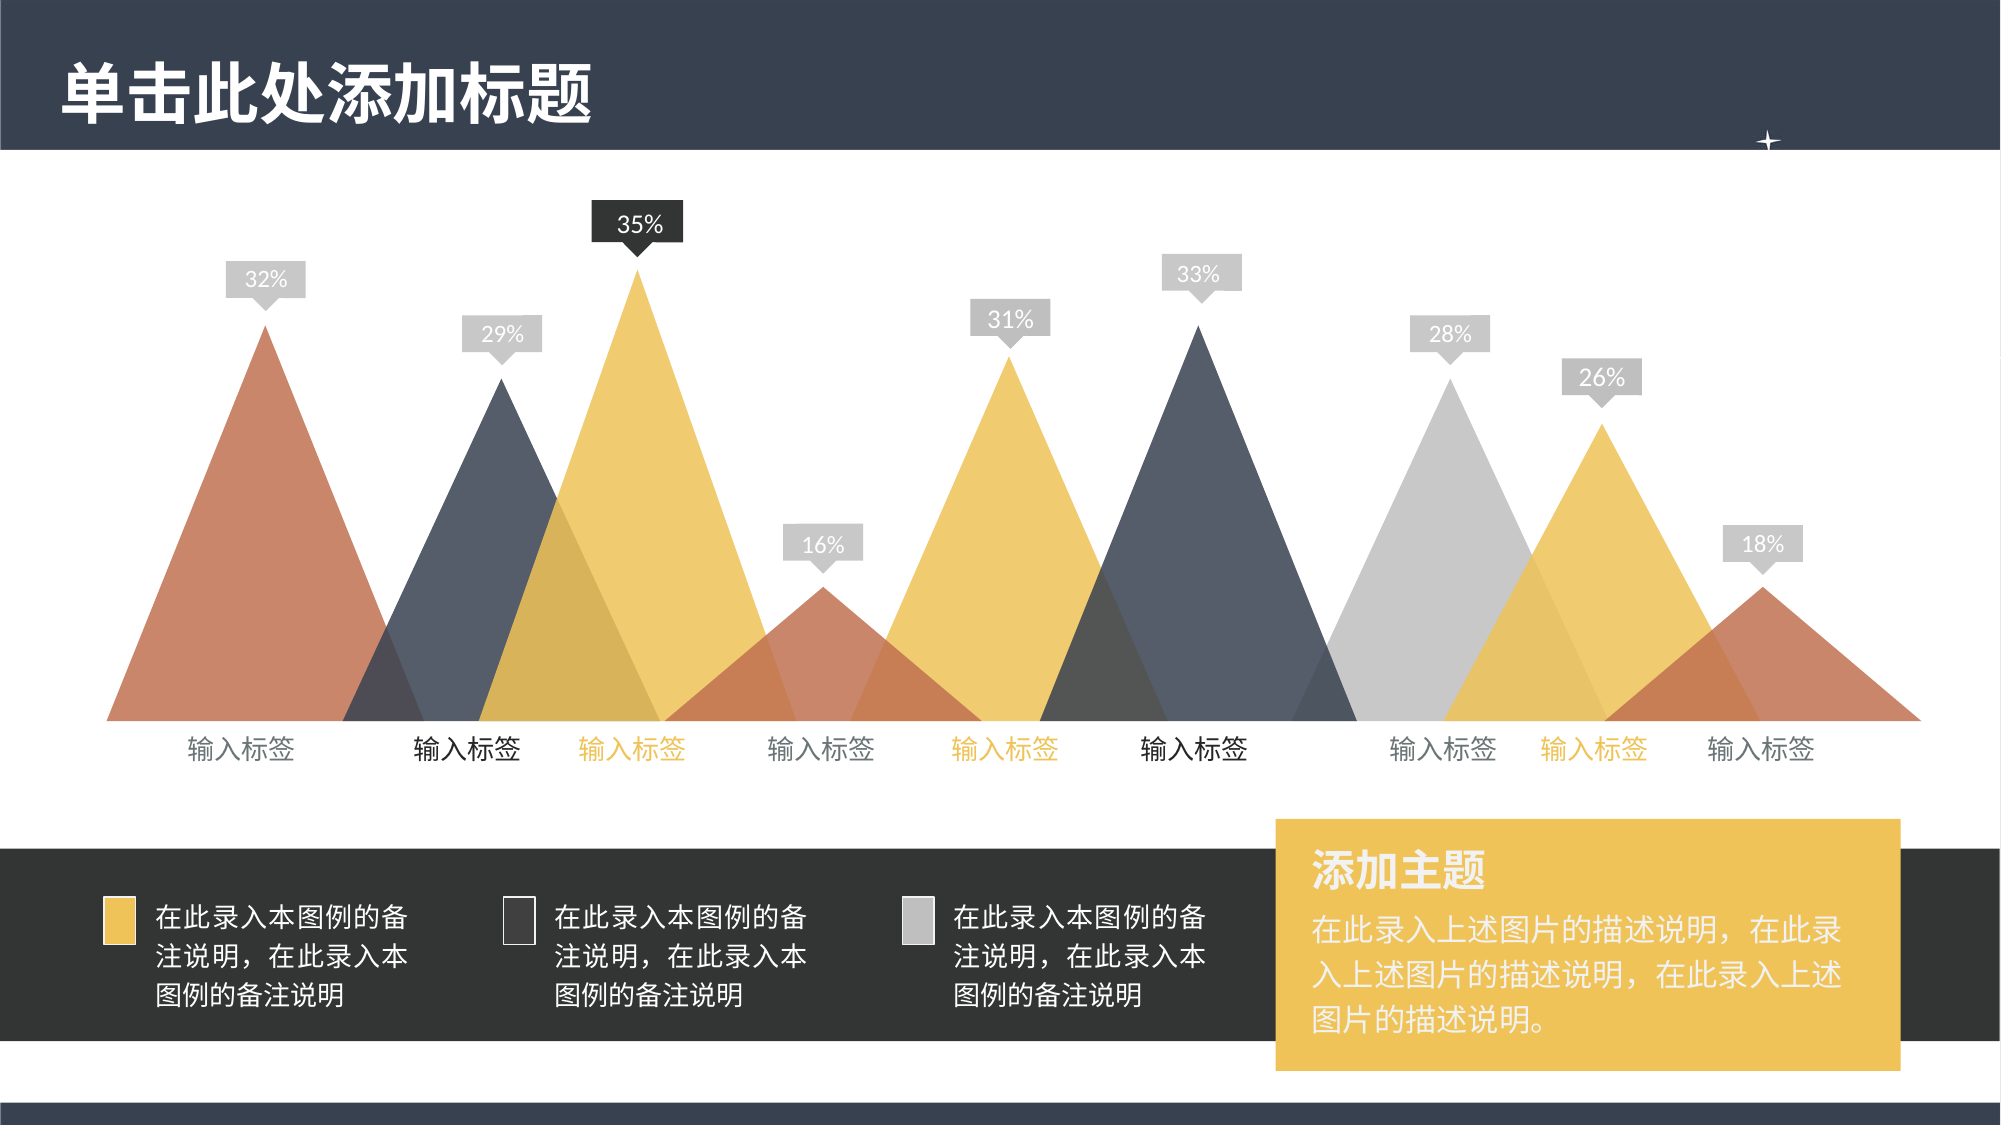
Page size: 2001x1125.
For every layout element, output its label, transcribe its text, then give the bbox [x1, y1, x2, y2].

text_box 输入标签 [102, 714, 327, 783]
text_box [1400, 292, 1500, 376]
text_box 添加主题 [1291, 832, 1708, 893]
text_box 输入标签 [493, 714, 682, 783]
text_box [104, 897, 135, 945]
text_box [216, 238, 316, 321]
text_box 输入标签 [1055, 722, 1304, 783]
text_box [902, 897, 933, 945]
text_box 输入标签 [682, 722, 866, 783]
text_box [1327, 378, 1532, 714]
text_box 在此录入本图例的备注说明，在此录入本图例的备注说明 [933, 883, 1227, 1021]
picture [0, 0, 2001, 1125]
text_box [453, 292, 552, 376]
text_box [109, 325, 386, 714]
text_box [1039, 325, 1357, 722]
text_box [1612, 586, 1922, 722]
text_box 输入标签 [1304, 714, 1455, 783]
text_box 输入标签 [1455, 714, 1622, 783]
text_box [0, 848, 1275, 1042]
text_box 输入标签 [1622, 714, 1901, 783]
text_box 输入标签 [866, 722, 1055, 783]
title 单击此处添加标题 [44, 44, 1770, 150]
text_box 在此录入本图例的备注说明，在此录入本图例的备注说明 [534, 883, 828, 1021]
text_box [1148, 230, 1248, 314]
text_box [1275, 818, 1901, 1071]
text_box [503, 897, 534, 945]
text_box [481, 269, 766, 714]
text_box [664, 586, 983, 722]
text_box [1447, 423, 1712, 714]
text_box 在此录入上述图片的描述说明，在此录入上述图片的描述说明，在此录入上述图片的描述说明。 [1291, 893, 1882, 1048]
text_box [590, 174, 690, 269]
text_box 在此录入本图例的备注说明，在此录入本图例的备注说明 [135, 883, 429, 1021]
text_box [1552, 335, 1652, 419]
text_box [1901, 848, 2000, 1042]
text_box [961, 276, 1060, 359]
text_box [773, 500, 873, 584]
text_box [345, 378, 557, 714]
text_box 输入标签 [327, 714, 493, 783]
text_box [885, 359, 1101, 722]
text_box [1713, 502, 1813, 585]
